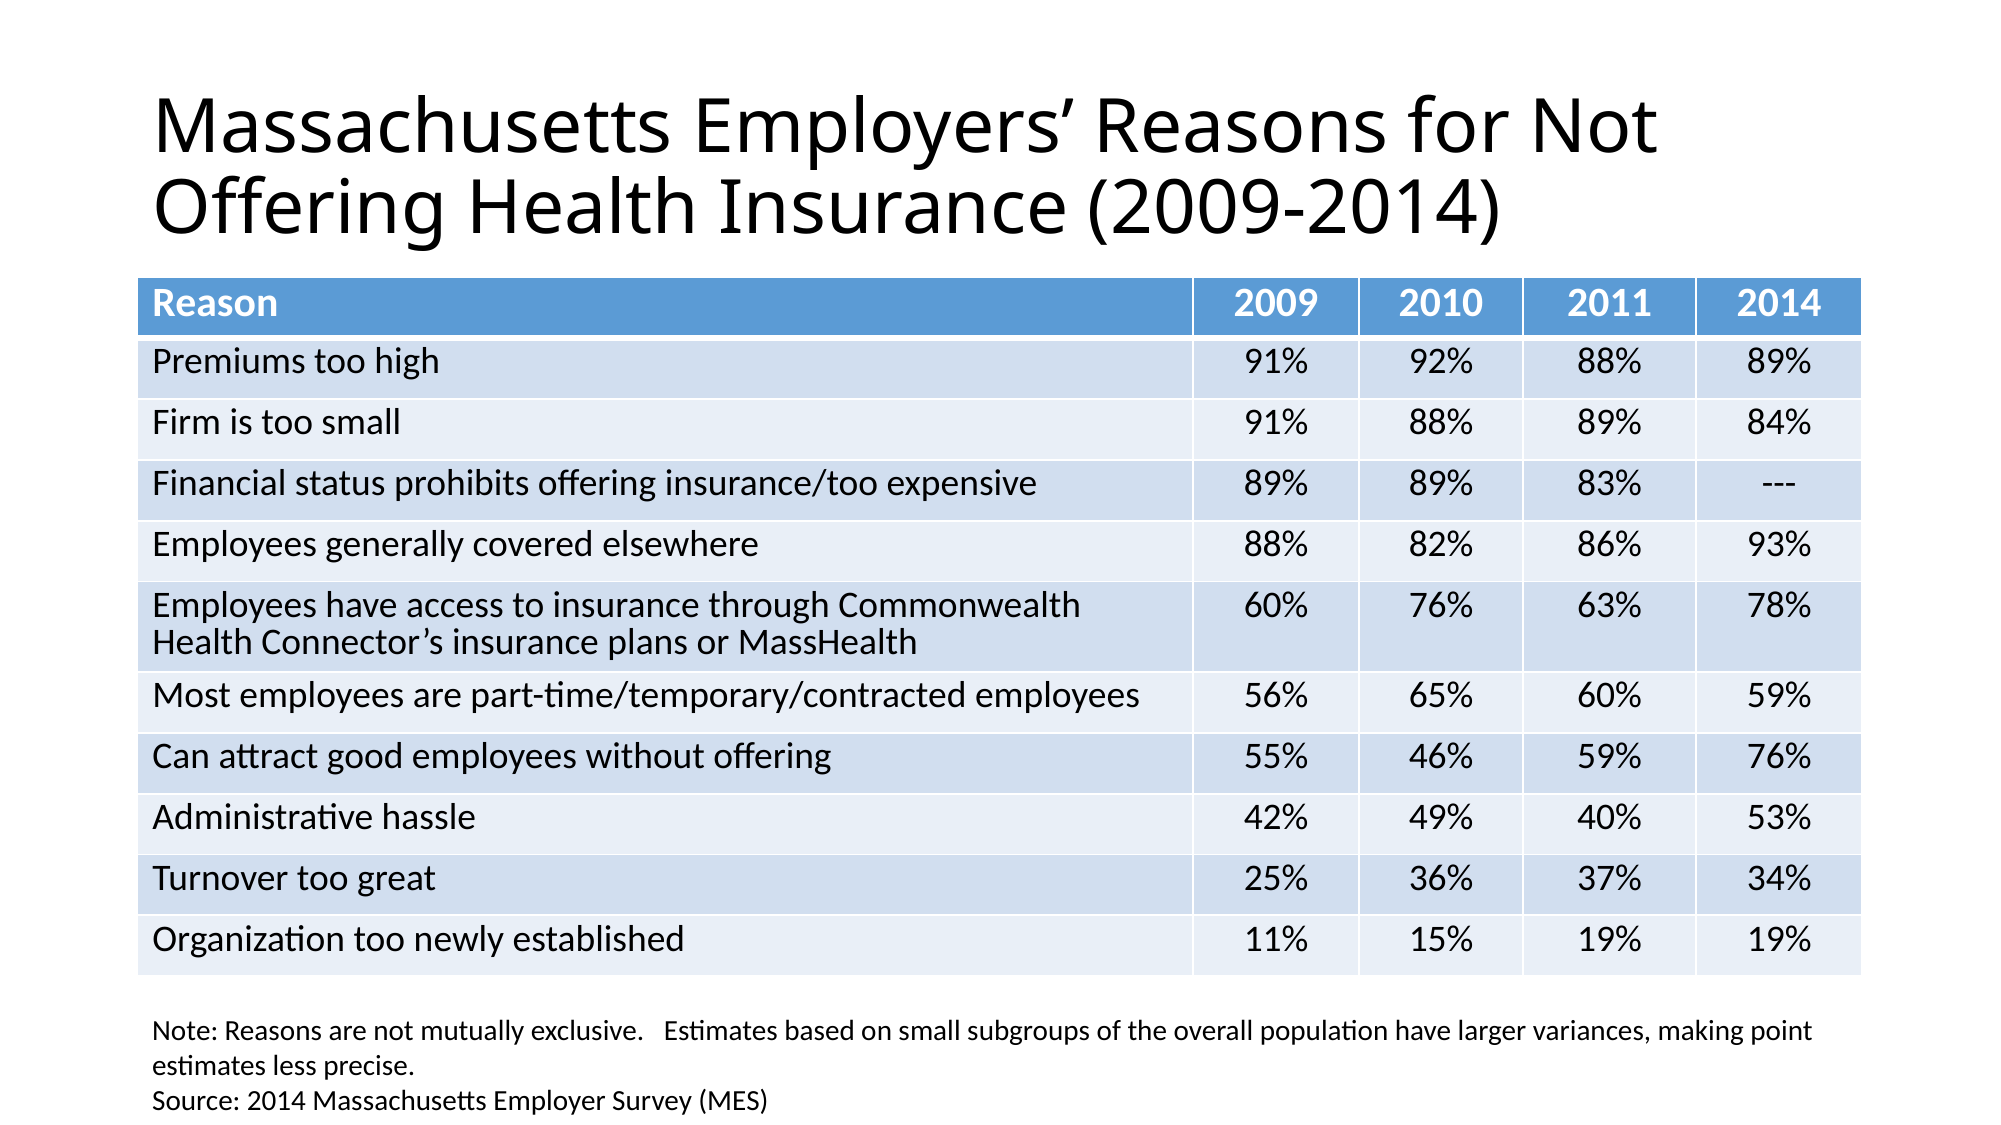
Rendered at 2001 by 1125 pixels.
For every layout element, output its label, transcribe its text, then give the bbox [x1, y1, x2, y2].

table_header Reason [138, 278, 1192, 335]
table_cell 89% [1524, 400, 1695, 459]
table_cell 59% [1524, 734, 1695, 793]
table_header 2014 [1697, 278, 1861, 335]
table_cell 59% [1697, 673, 1861, 732]
table_cell Can attract good employees without offering [138, 734, 1192, 793]
table_header 2009 [1194, 278, 1358, 335]
table_cell 46% [1360, 734, 1522, 793]
table_cell 89% [1697, 341, 1861, 398]
table_cell 88% [1194, 522, 1358, 581]
table_cell 91% [1194, 400, 1358, 459]
table_cell 89% [1194, 461, 1358, 520]
table_cell 89% [1360, 461, 1522, 520]
table_cell 55% [1194, 734, 1358, 793]
text_box Note: Reasons are not mutually exclusive. Estimates based on small subgroups of the overall population have larger variances, making point estimates less precise. Source: 2014 Massachusetts Employer Survey (MES) [137, 1003, 1863, 1124]
table_header 2011 [1524, 278, 1695, 335]
table_cell Organization too newly established [138, 916, 1192, 975]
table_cell 92% [1360, 341, 1522, 398]
table_cell 91% [1194, 341, 1358, 398]
table_cell 78% [1697, 582, 1861, 671]
table_cell 11% [1194, 916, 1358, 975]
table_cell 25% [1194, 855, 1358, 914]
table_cell 65% [1360, 673, 1522, 732]
table_cell Firm is too small [138, 400, 1192, 459]
table_cell 37% [1524, 855, 1695, 914]
table_cell 19% [1697, 916, 1861, 975]
table_cell Turnover too great [138, 855, 1192, 914]
table_cell 60% [1524, 673, 1695, 732]
table_header 2010 [1360, 278, 1522, 335]
table_cell Premiums too high [138, 341, 1192, 398]
table_cell 40% [1524, 795, 1695, 854]
title Massachusetts Employers’ Reasons for Not Offering Health Insurance (2009-2014) [137, 59, 1863, 276]
table_cell 76% [1360, 582, 1522, 671]
table_cell --- [1697, 461, 1861, 520]
table_cell 49% [1360, 795, 1522, 854]
table_cell 63% [1524, 582, 1695, 671]
table_cell 53% [1697, 795, 1861, 854]
table_cell 88% [1360, 400, 1522, 459]
table_cell 83% [1524, 461, 1695, 520]
table_cell 34% [1697, 855, 1861, 914]
table_cell 76% [1697, 734, 1861, 793]
table_cell 93% [1697, 522, 1861, 581]
table_cell Administrative hassle [138, 795, 1192, 854]
table_cell 42% [1194, 795, 1358, 854]
table_cell 88% [1524, 341, 1695, 398]
table_cell Most employees are part-time/temporary/contracted employees [138, 673, 1192, 732]
table_cell 82% [1360, 522, 1522, 581]
table_cell 60% [1194, 582, 1358, 671]
table_cell 15% [1360, 916, 1522, 975]
table_cell 84% [1697, 400, 1861, 459]
table_cell Financial status prohibits offering insurance/too expensive [138, 461, 1192, 520]
table_cell 56% [1194, 673, 1358, 732]
table_cell 19% [1524, 916, 1695, 975]
table_cell Employees generally covered elsewhere [138, 522, 1192, 581]
table_cell 36% [1360, 855, 1522, 914]
table_cell Employees have access to insurance through Commonwealth Health Connector’s insurance plans or MassHealth [138, 582, 1192, 671]
table_cell 86% [1524, 522, 1695, 581]
